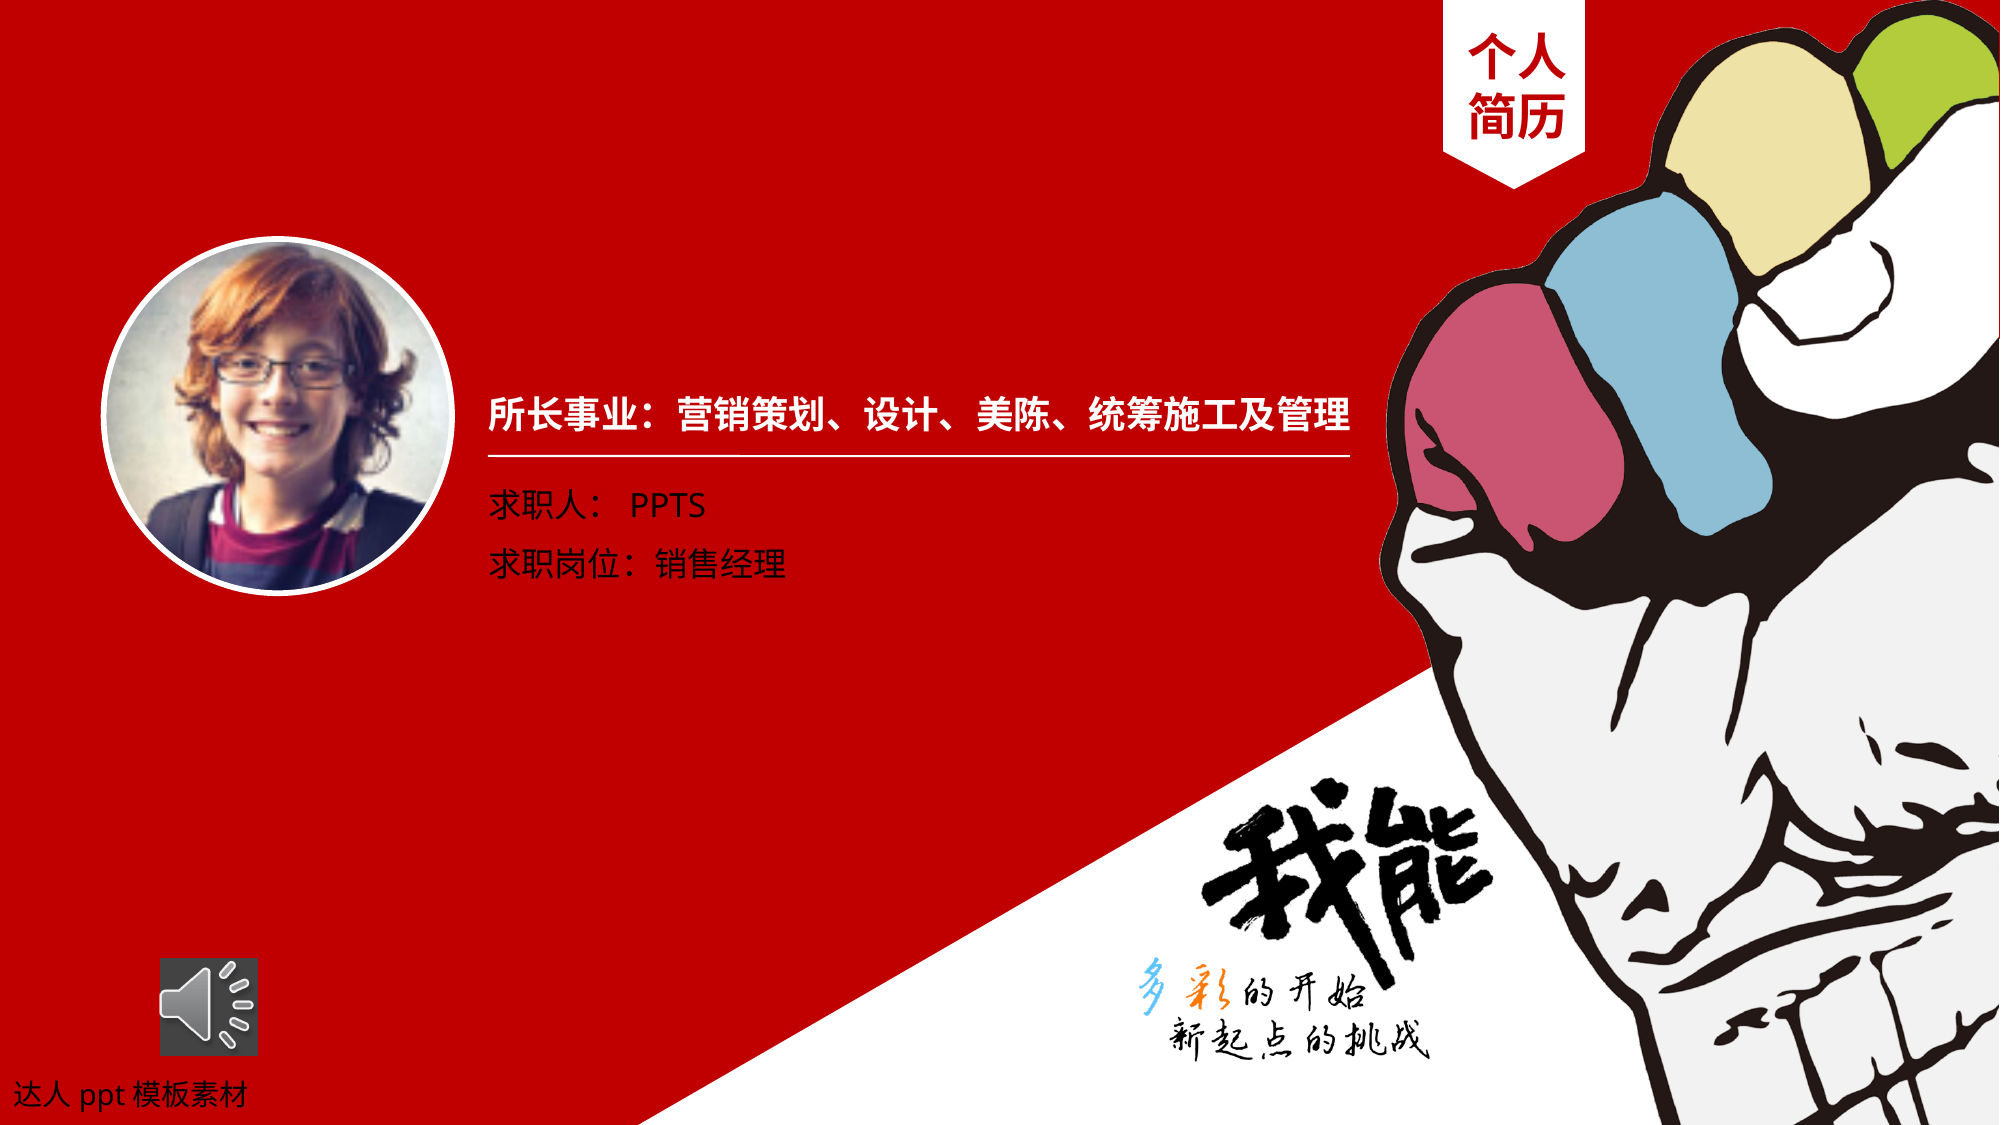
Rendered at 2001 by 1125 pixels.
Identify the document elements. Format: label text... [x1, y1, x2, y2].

text_box 达人ppt模板素材 [0, 1069, 264, 1119]
text_box 求职人：PPTS 求职岗位：销售经理 [473, 456, 880, 591]
text_box [638, 844, 1374, 1125]
text_box 所长事业：营销策划、设计、美陈、统筹施工及管理 [473, 383, 1374, 444]
picture [1129, 0, 1999, 1125]
text_box [1266, 700, 1374, 762]
text_box [103, 238, 453, 594]
picture [158, 957, 260, 1058]
